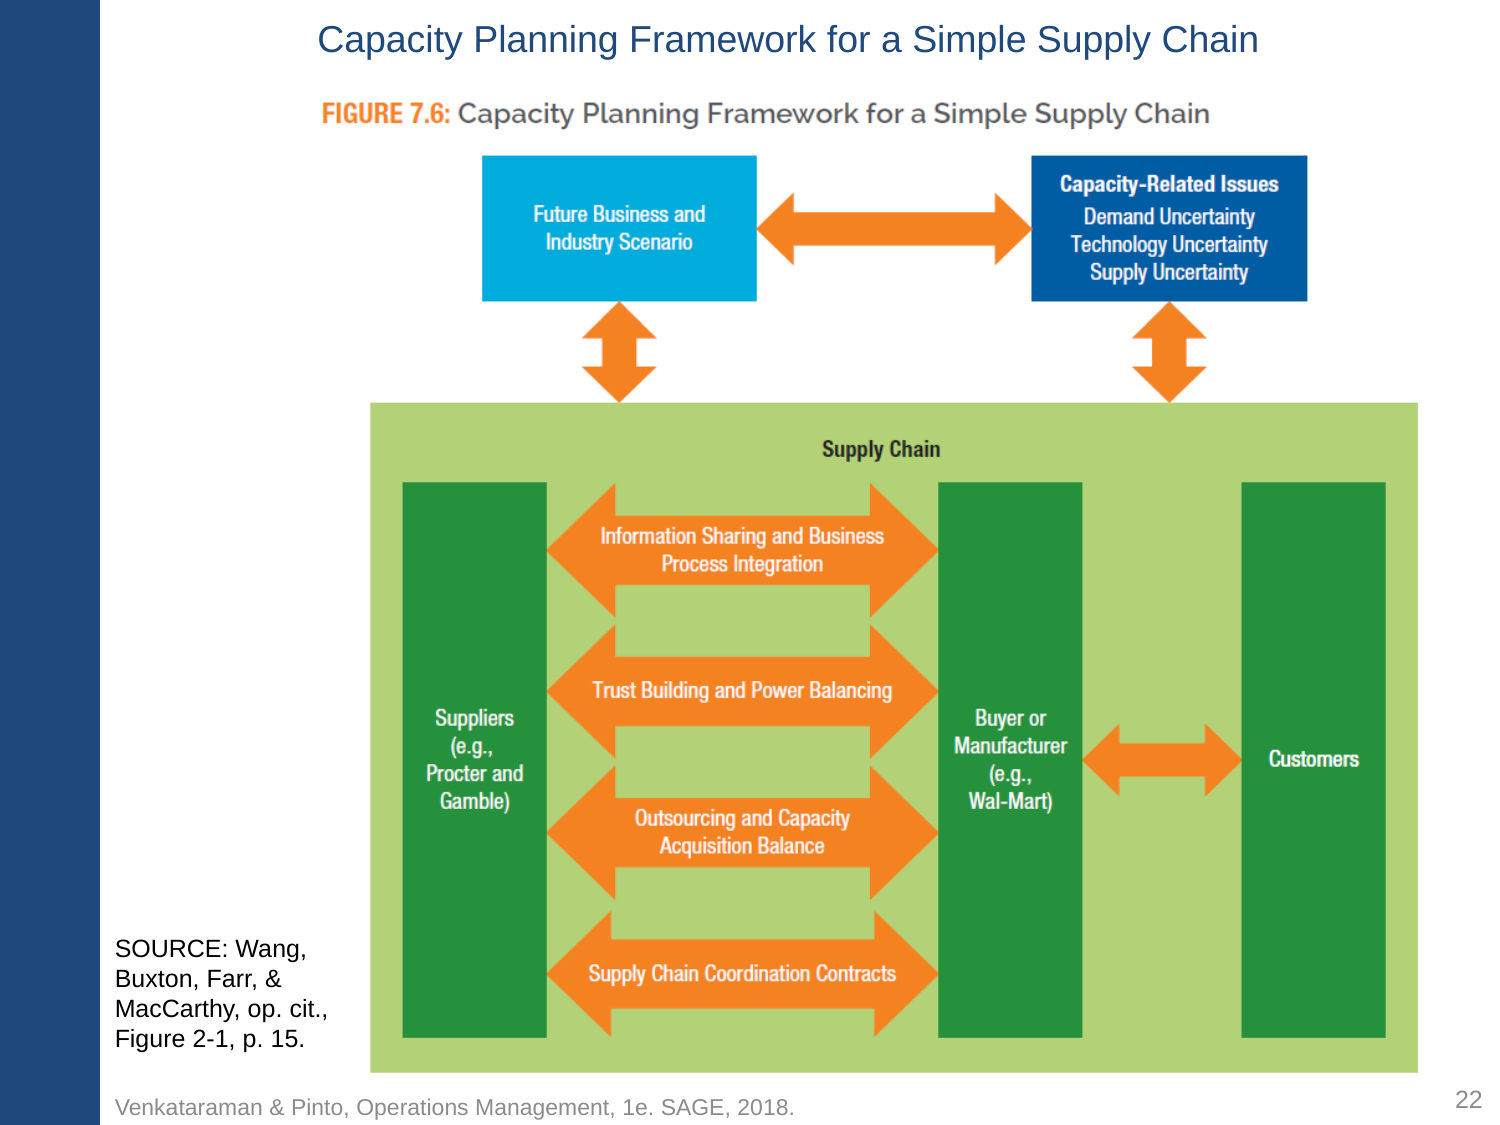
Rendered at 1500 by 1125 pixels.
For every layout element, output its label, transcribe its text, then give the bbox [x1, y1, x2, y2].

footer Venkataraman & Pinto, Operations Management, 1e. SAGE, 2018. [99, 1084, 1250, 1125]
picture [312, 87, 1438, 1085]
title Capacity Planning Framework for a Simple Supply Chain [162, 0, 1425, 75]
text_box SOURCE: Wang, Buxton, Farr, & MacCarthy, op. cit., Figure 2-1, p. 15. [99, 924, 307, 1060]
slide_number 22 [1422, 1072, 1498, 1125]
